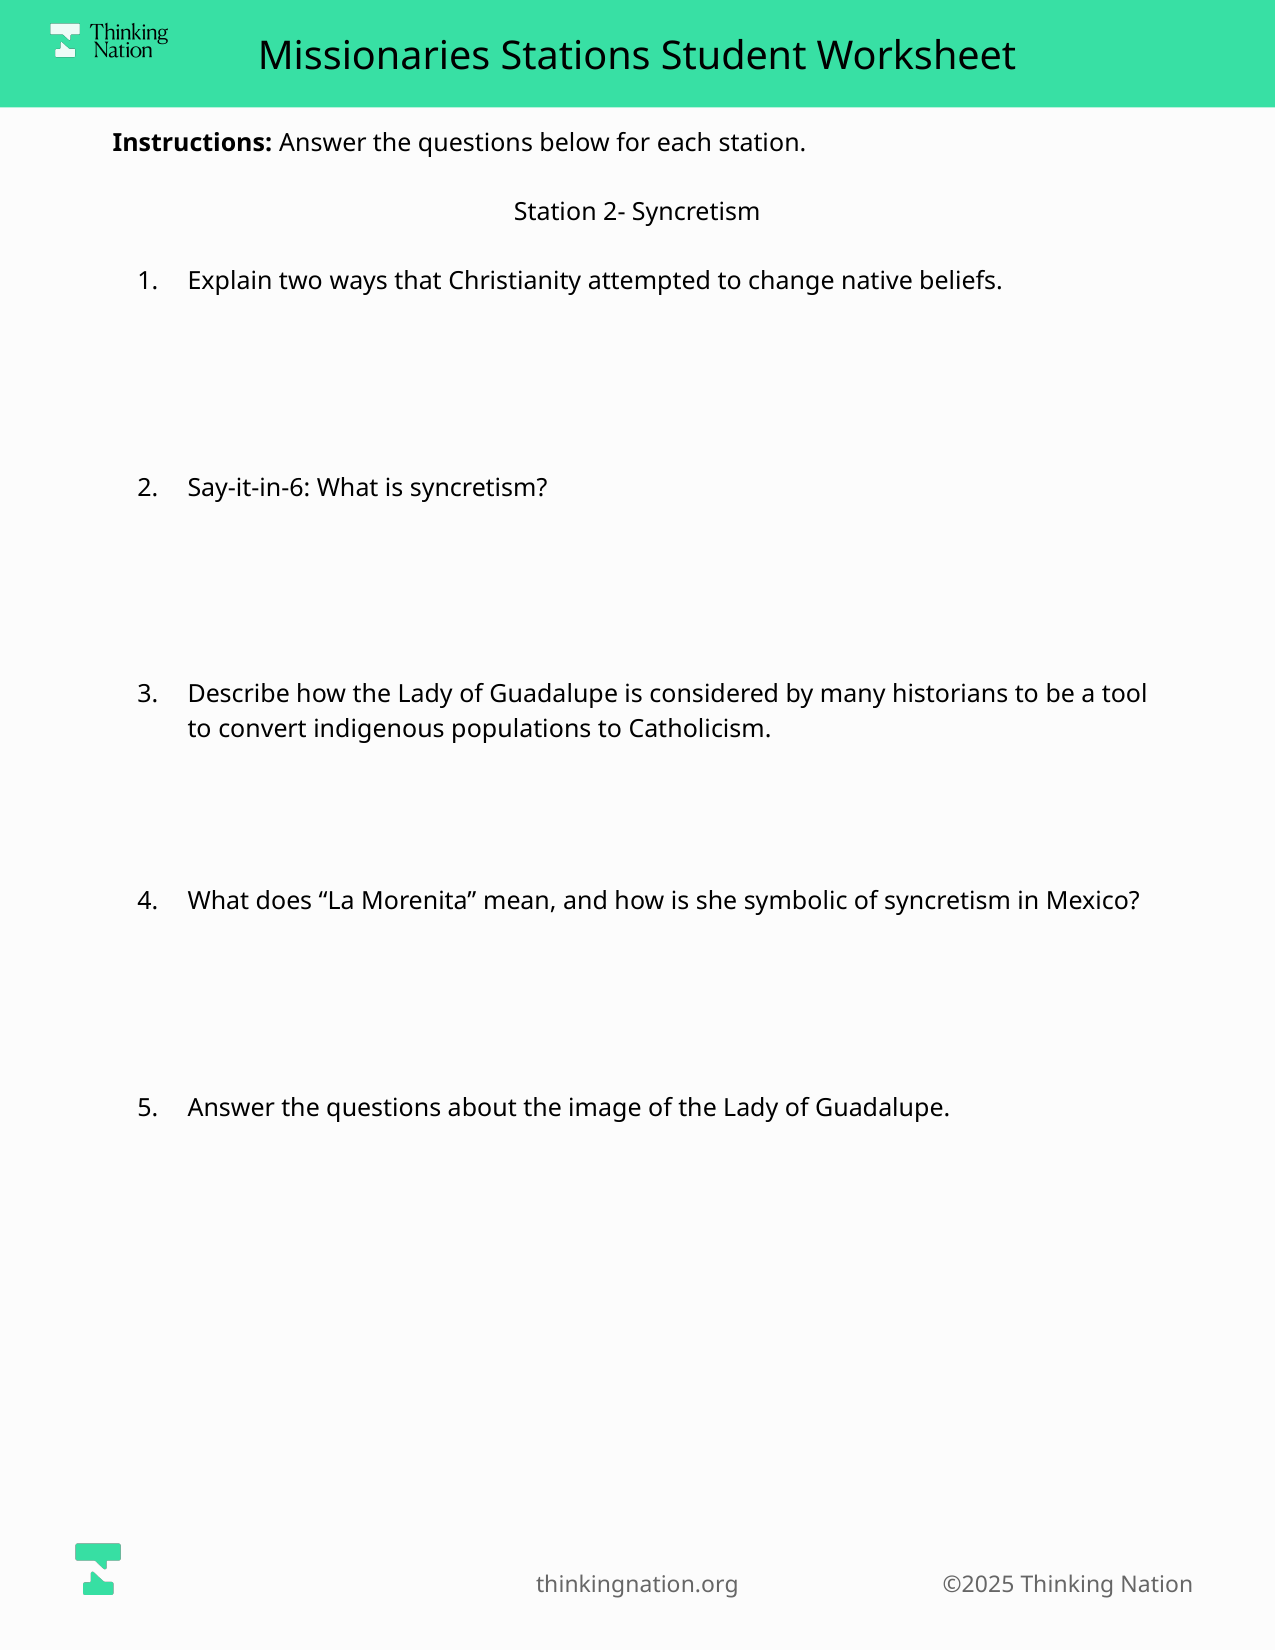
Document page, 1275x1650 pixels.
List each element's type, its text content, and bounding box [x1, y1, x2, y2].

picture [36, 12, 172, 69]
text_box ©2025 Thinking Nation [907, 1553, 1210, 1605]
text_box Missionaries Stations Student Worksheet [0, 0, 1275, 108]
text_box thinkingnation.org [486, 1553, 789, 1605]
text_box Instructions: Answer the questions below for each station. Station 2- Syncretism Explain two ways that Christianity attempted to change native beliefs. Say-it-in-6: What is syncretism? Describe how the Lady of Guadalupe is considered by many historians to be a tool to convert indigenous populations to Catholicism. What does “La Morenita” mean, and how is she symbolic of syncretism in Mexico? Answer the questions about the image of the Lady of Guadalupe. [97, 107, 1178, 1136]
picture [62, 1533, 134, 1605]
